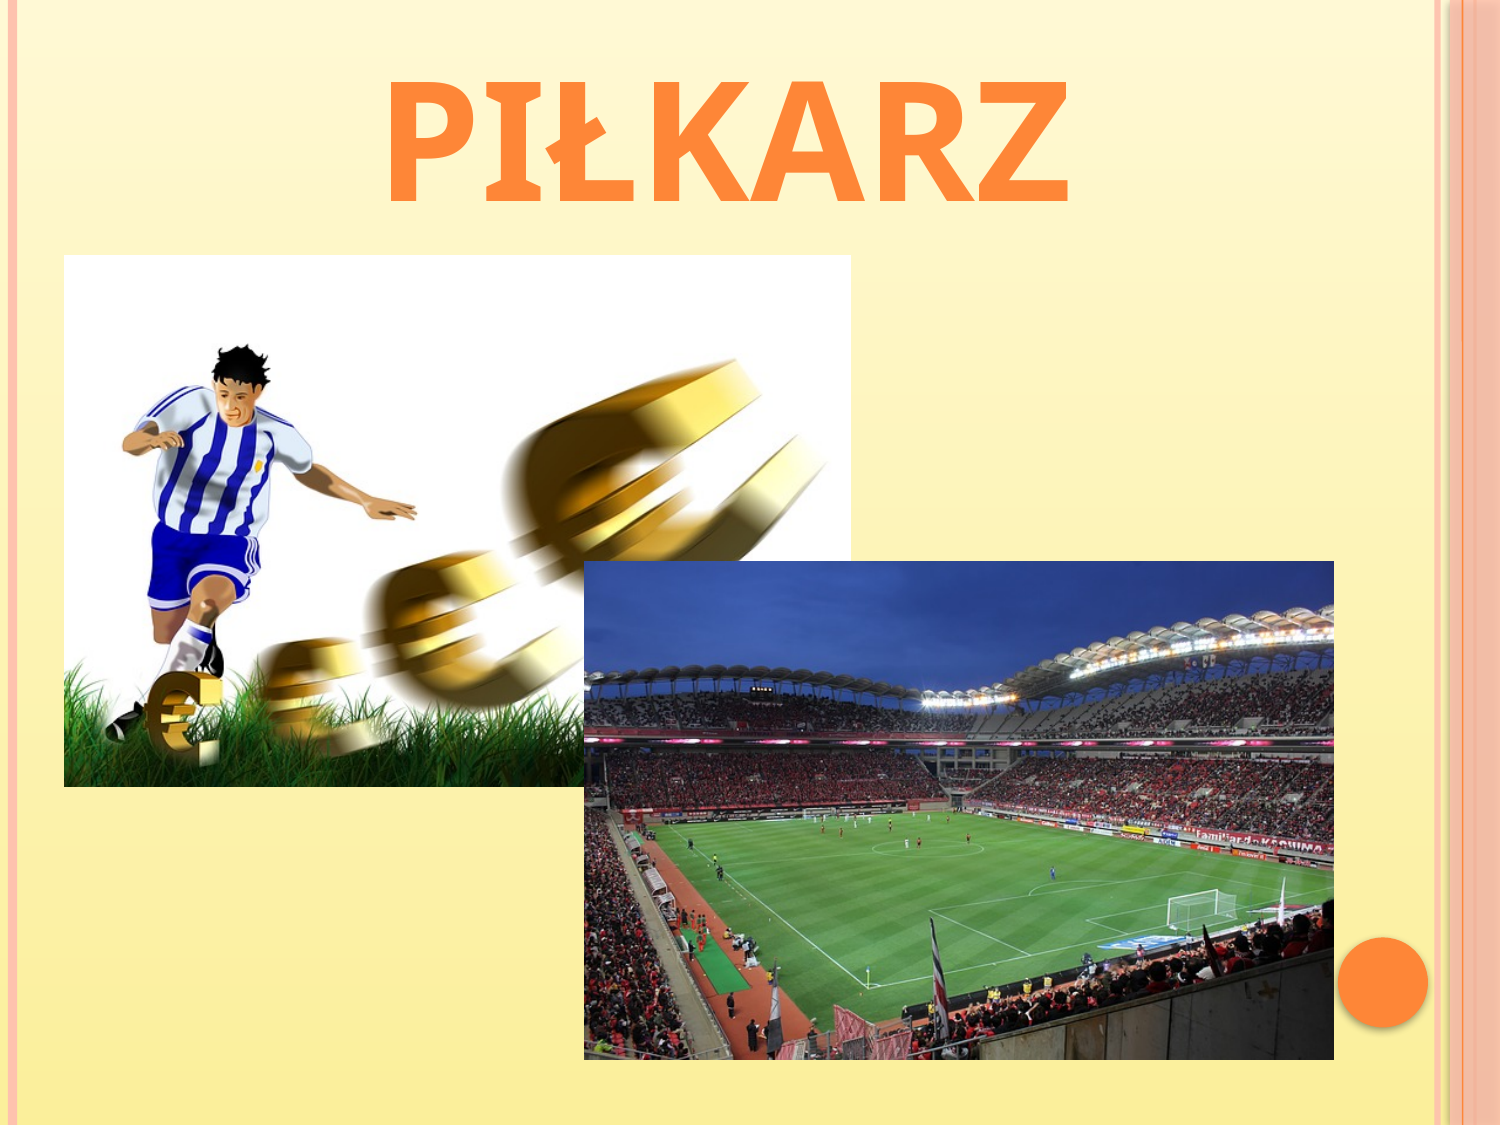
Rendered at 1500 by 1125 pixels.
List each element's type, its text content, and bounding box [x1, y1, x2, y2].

picture [584, 560, 1334, 1061]
title PIŁKARZ [112, 54, 1338, 243]
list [64, 254, 851, 788]
